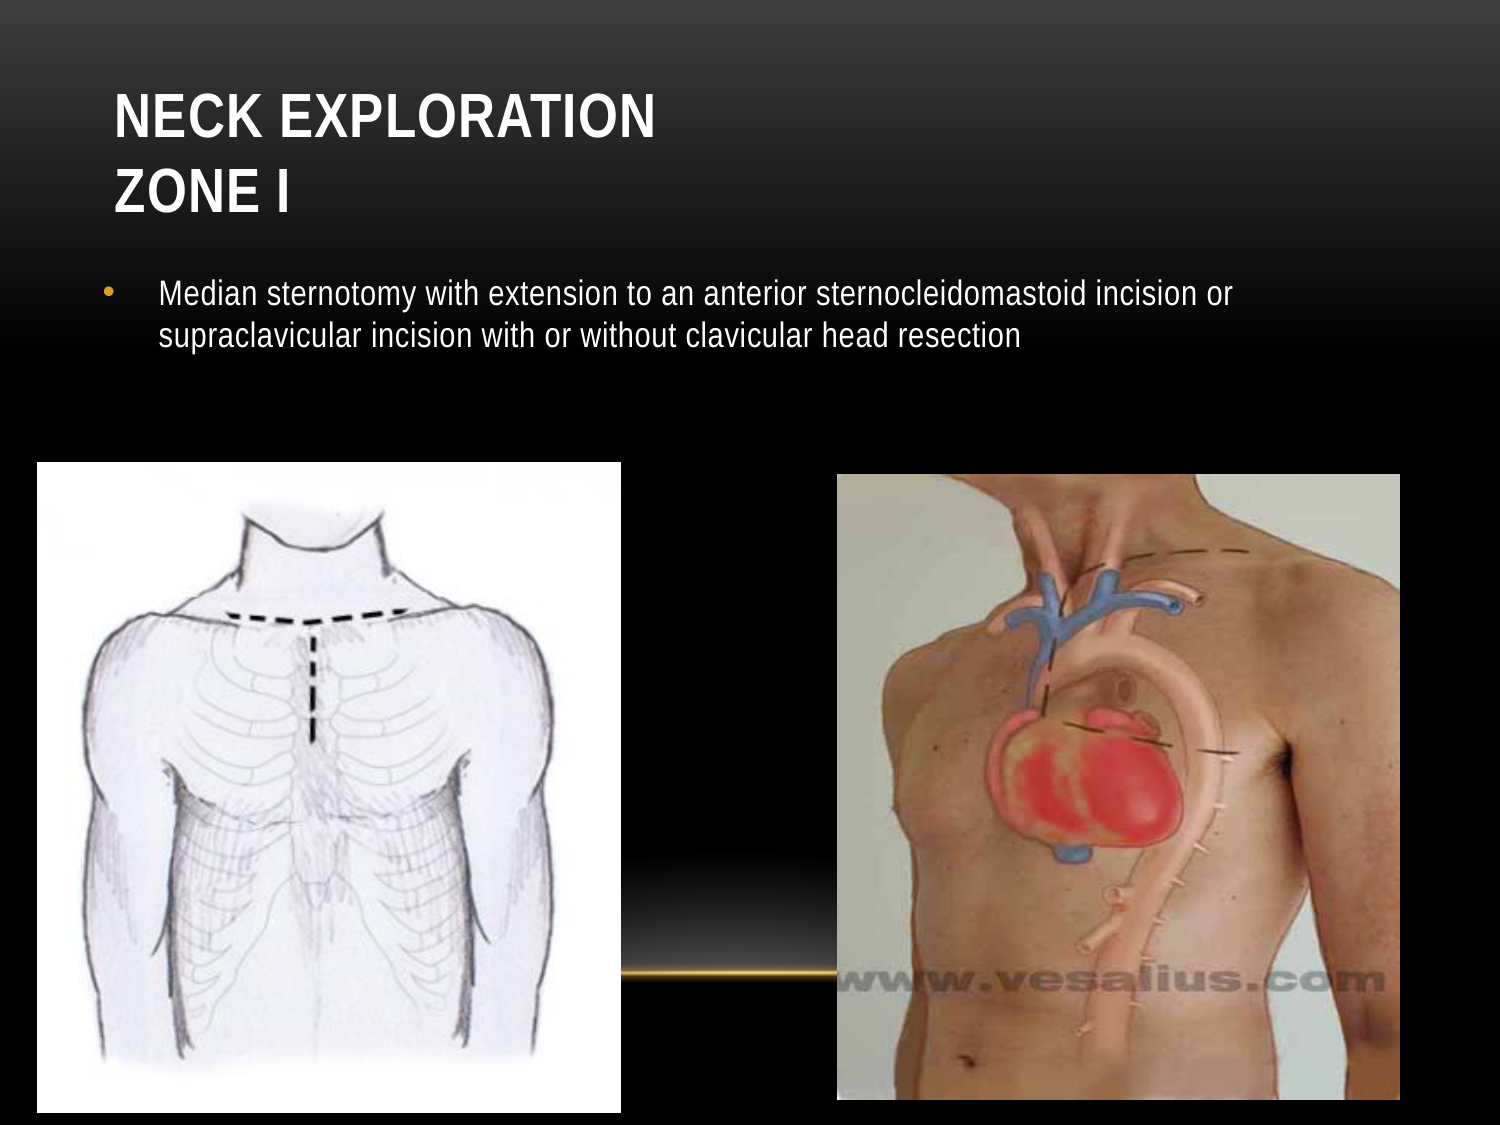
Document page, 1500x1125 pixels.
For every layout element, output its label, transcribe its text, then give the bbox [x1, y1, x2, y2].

picture [0, 0, 1500, 1125]
title Neck exploration zone i [99, 45, 1400, 233]
list Median sternotomy with extension to an anterior sternocleidomastoid incision or supraclavicular incision with or without clavicular head resection [87, 262, 1400, 1013]
